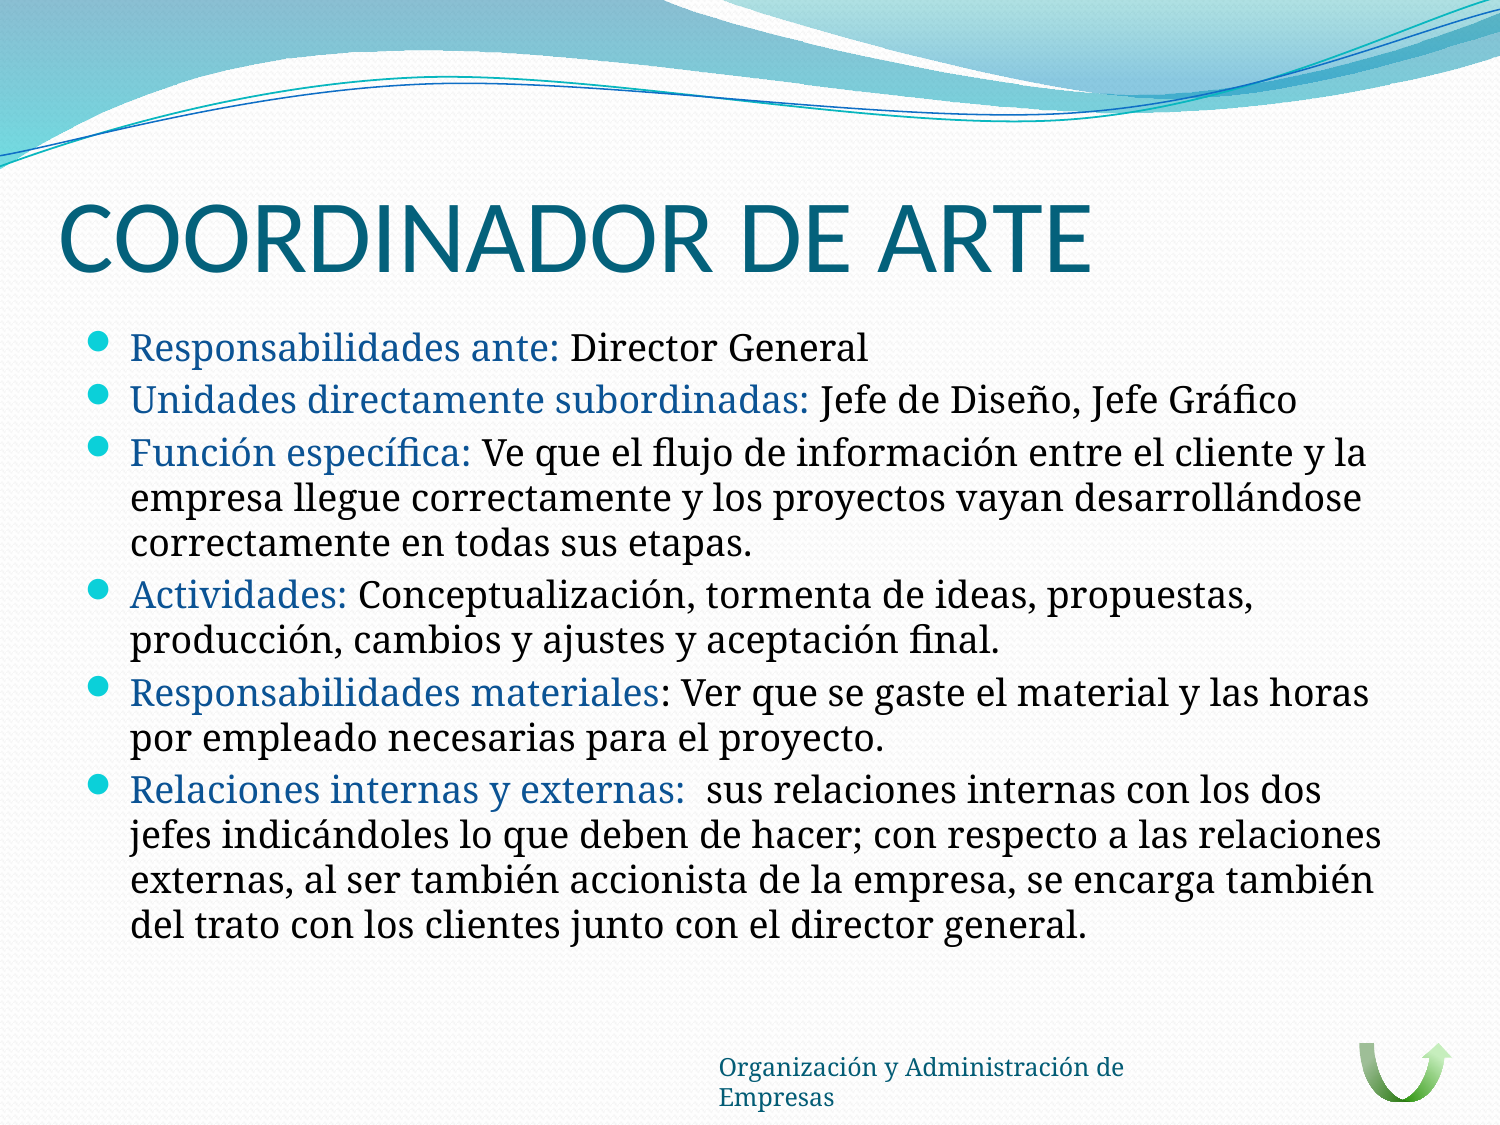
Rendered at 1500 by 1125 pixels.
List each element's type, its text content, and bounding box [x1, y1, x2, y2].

footer Organización y Administración de Empresas [718, 1051, 1196, 1112]
list Responsabilidades ante: Director General Unidades directamente subordinadas: Jefe de Diseño, Jefe Gráfico Función específica: Ve que el flujo de información entre el cliente y la empresa llegue correctamente y los proyectos vayan desarrollándose correctamente en todas sus etapas. Actividades: Conceptualización, tormenta de ideas, propuestas, producción, cambios y ajustes y aceptación final. Responsabilidades materiales: Ver que se gaste el material y las horas por empleado necesarias para el proyecto. Relaciones internas y externas: sus relaciones internas con los dos jefes indicándoles lo que deben de hacer; con respecto a las relaciones externas, al ser también accionista de la empresa, se encarga también del trato con los clientes junto con el director general. [70, 316, 1421, 1067]
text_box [1375, 1044, 1382, 1067]
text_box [1352, 1044, 1359, 1067]
text_box [1359, 1042, 1452, 1102]
title COORDINADOR DE ARTE [58, 105, 1409, 293]
